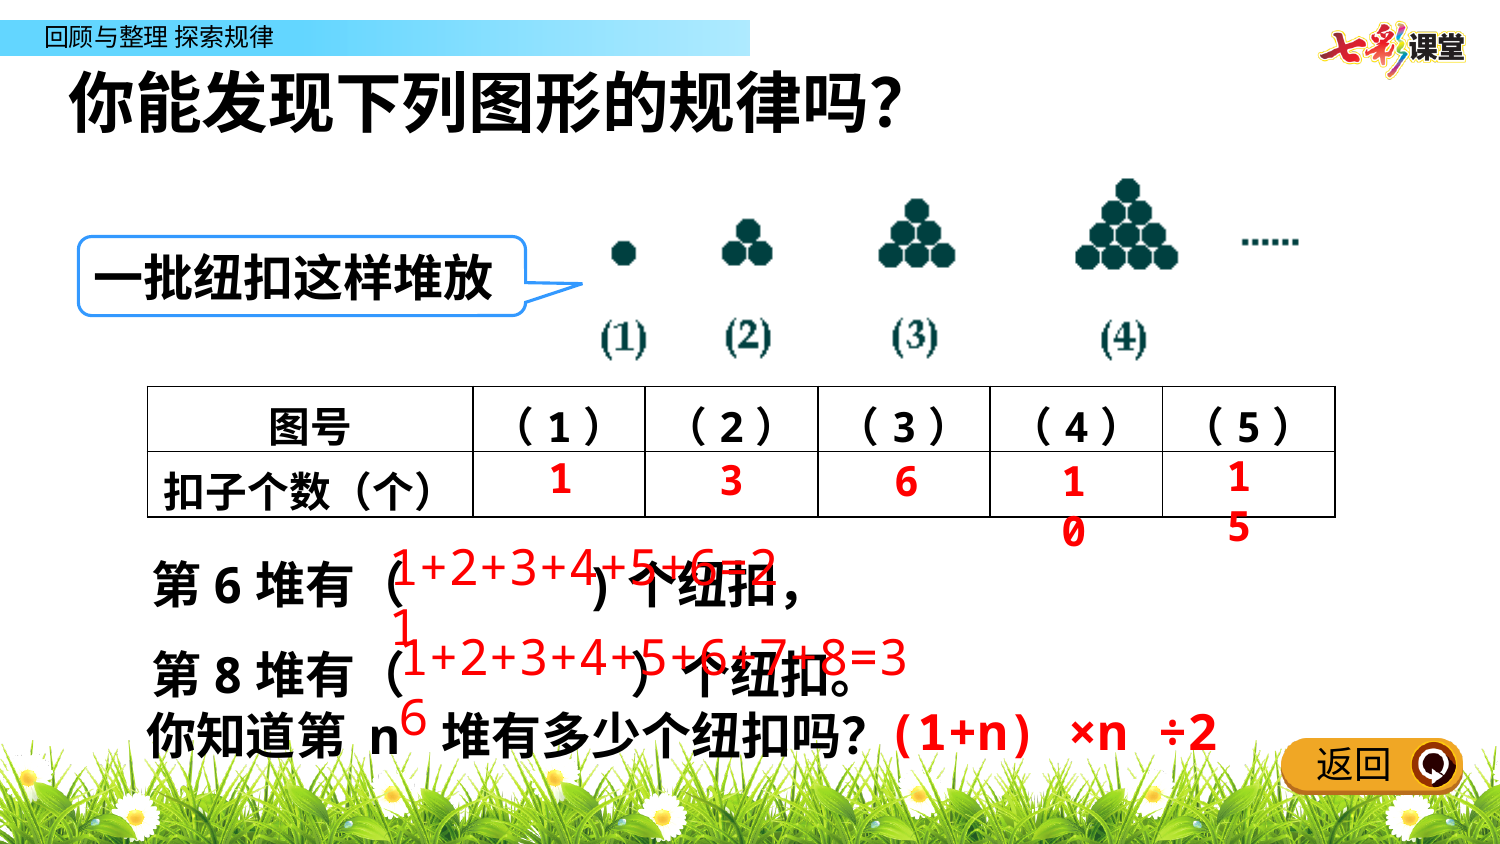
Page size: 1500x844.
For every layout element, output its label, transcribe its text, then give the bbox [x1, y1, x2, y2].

text_box 3 [704, 446, 765, 512]
text_box 你能发现下列图形的规律吗？ [53, 67, 928, 135]
text_box 1+2+3+4+5+6=21 [373, 528, 809, 663]
table_cell [1163, 452, 1211, 516]
picture [0, 740, 1500, 844]
table_cell [991, 452, 1046, 516]
table_cell 扣子个数（个） [148, 452, 472, 516]
table_cell [474, 452, 644, 516]
table_cell [819, 452, 989, 516]
text_box 1+2+3+4+5+6+7+8=36 [383, 617, 942, 753]
text_box 第6堆有（ )个纽扣， 第8堆有（ ）个纽扣。 [136, 516, 1376, 712]
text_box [564, 173, 1318, 377]
table_cell [1121, 452, 1162, 516]
picture [1316, 20, 1468, 80]
text_box 你知道第 n 堆有多少个纽扣吗？ [131, 696, 1223, 772]
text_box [1281, 733, 1464, 795]
table_header （1） [474, 387, 644, 451]
table_header （3） [819, 387, 989, 451]
text_box (1+n) ×n ÷2 [872, 712, 1235, 769]
text_box 1 [533, 444, 595, 509]
table_cell [1287, 452, 1334, 516]
table_header （5） [1163, 387, 1334, 451]
table_cell [646, 452, 817, 516]
text_box 15 [1211, 442, 1287, 558]
text_box 10 [1046, 447, 1121, 563]
table_header 图号 [148, 387, 472, 451]
text_box 6 [879, 447, 941, 513]
table_header （4） [991, 387, 1162, 451]
table_header （2） [646, 387, 817, 451]
text_box 一批纽扣这样堆放 [78, 236, 559, 316]
